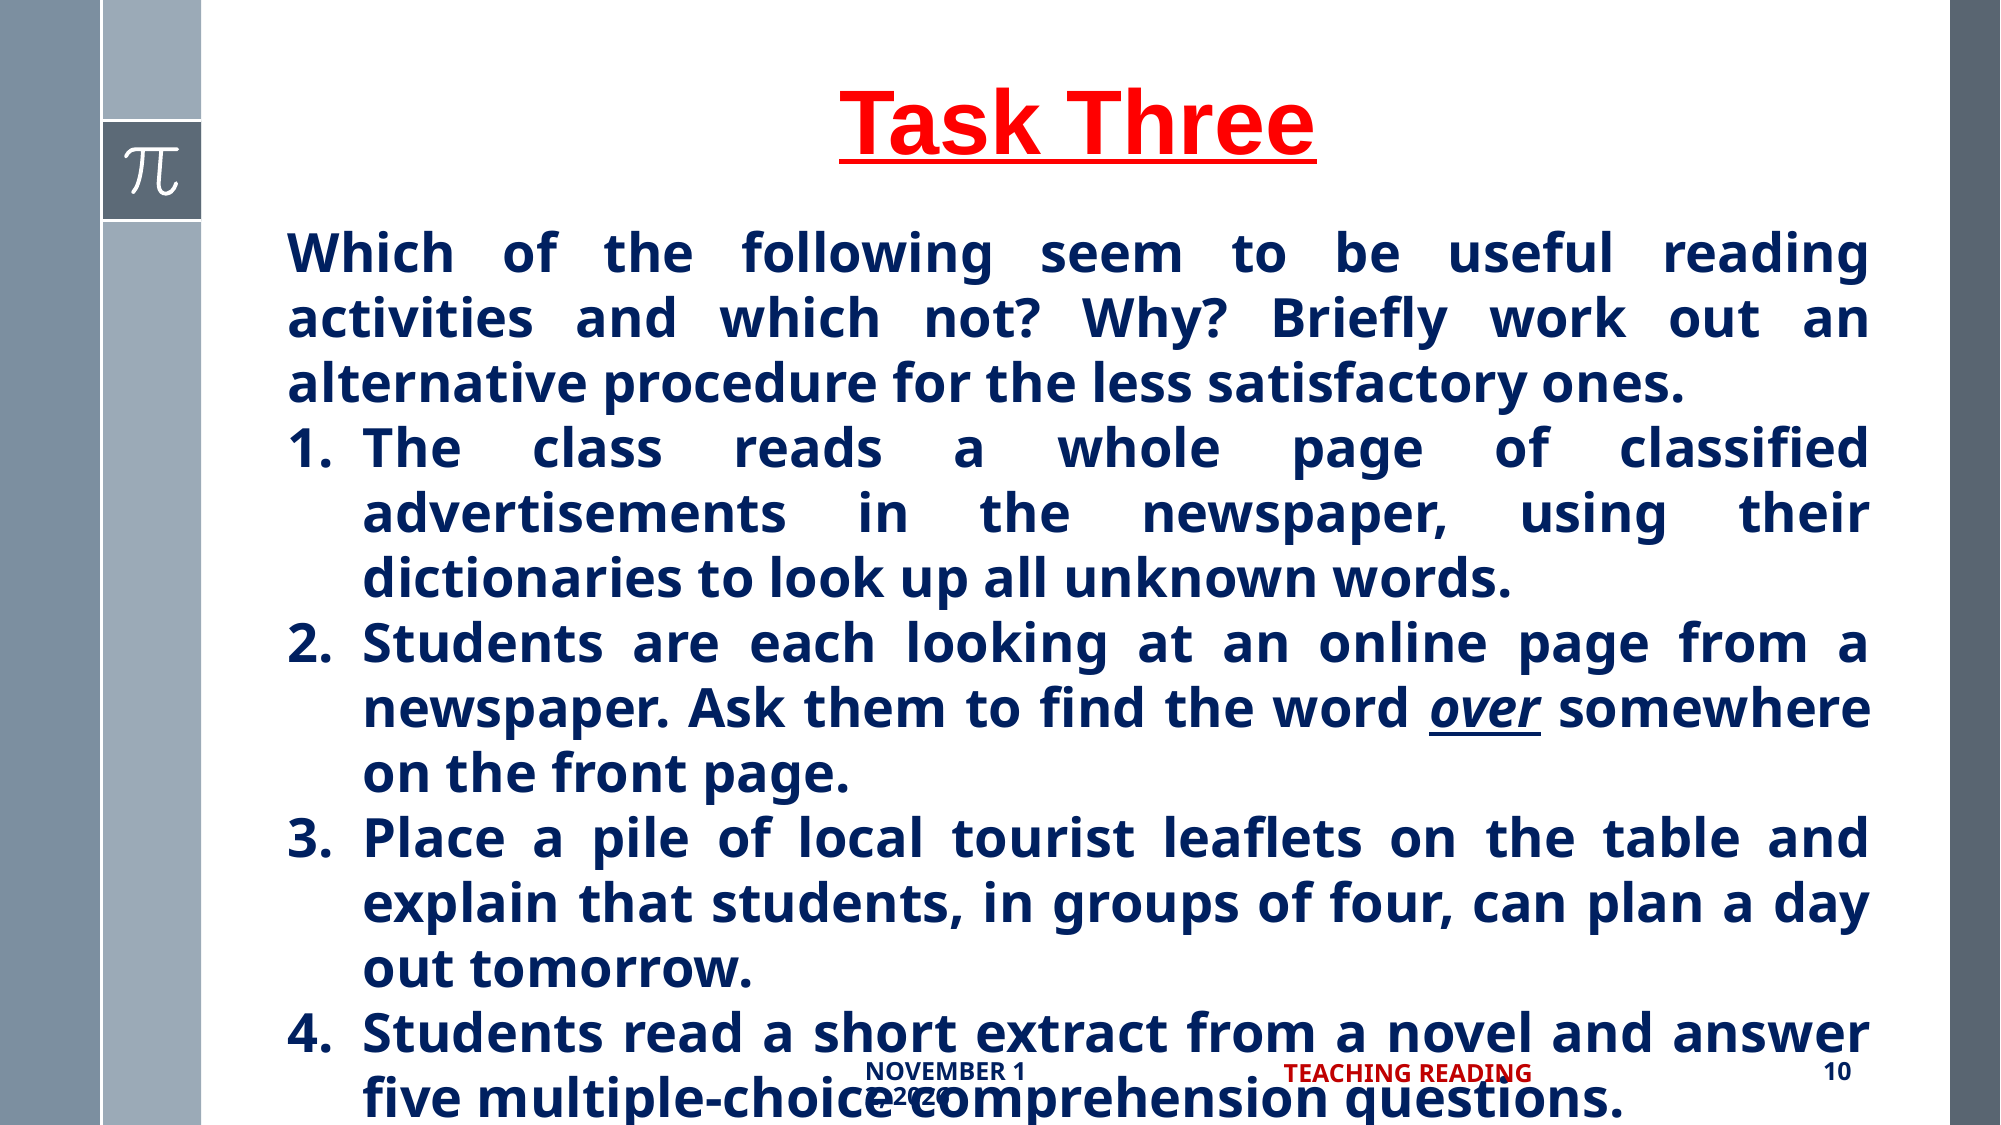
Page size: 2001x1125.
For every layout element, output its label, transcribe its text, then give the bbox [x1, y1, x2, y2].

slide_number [849, 1042, 1050, 1103]
title Task Three [512, 0, 1644, 182]
slide_number 10 [1766, 1042, 1867, 1103]
text_box Which of the following seem to be useful reading activities and which not? Why? Briefly work out an alternative procedure for the less satisfactory ones. The class reads a whole page of classified advertisements in the newspaper, using their dictionaries to look up all unknown words. Students are each looking at an online page from a newspaper. Ask them to find the word over somewhere on the front page. Place a pile of local tourist leaflets on the table and explain that students, in groups of four, can plan a day out tomorrow. Students read a short extract from a novel and answer five multiple-choice comprehension questions. [273, 211, 1888, 1125]
footer Teaching Reading [1082, 1042, 1735, 1103]
